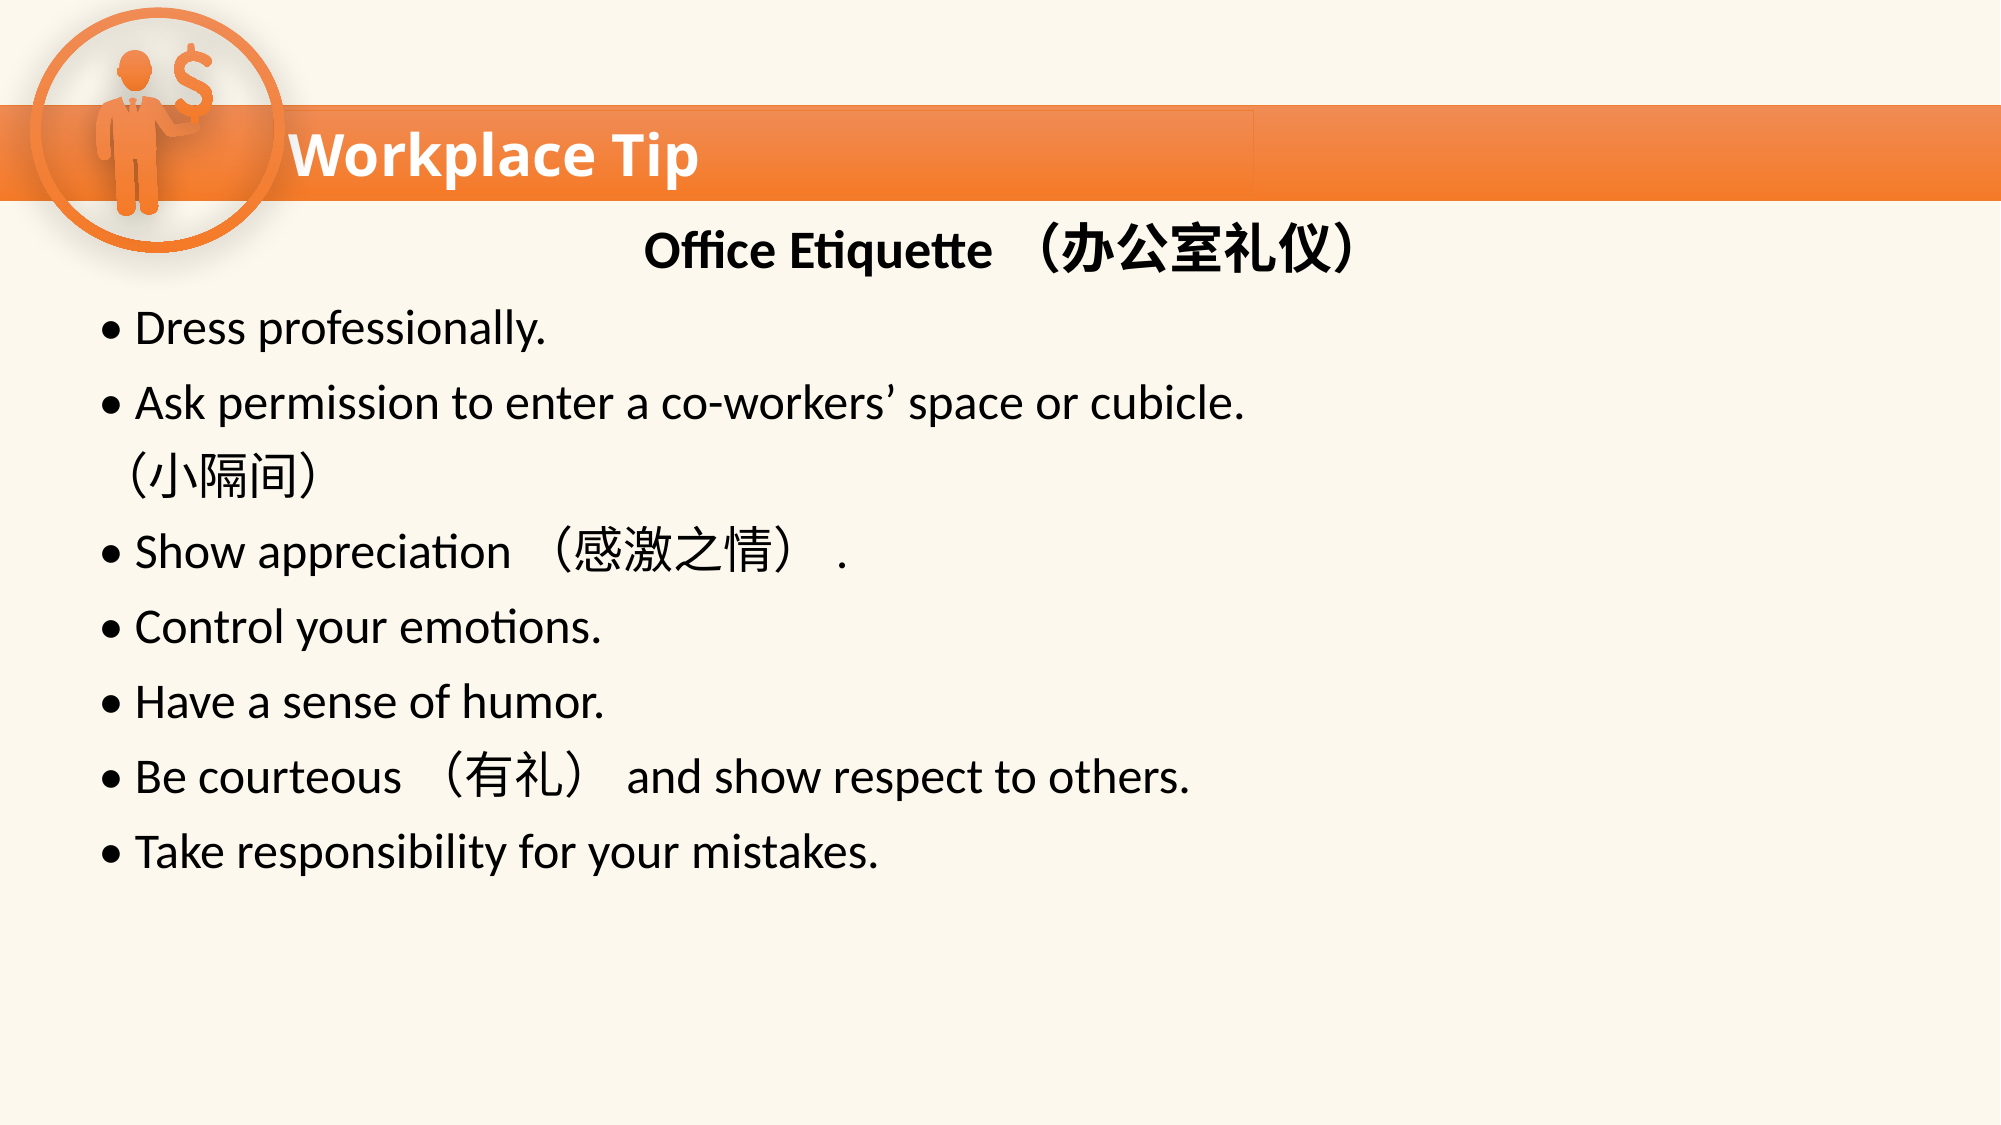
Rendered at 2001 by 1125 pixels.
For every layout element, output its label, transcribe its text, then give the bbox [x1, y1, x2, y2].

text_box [0, 7, 2000, 253]
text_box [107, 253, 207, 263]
list Office Etiquette（办公室礼仪） • Dress professionally. • Ask permission to enter a co-workers’ space or cubicle. （小隔间） • Show appreciation（感激之情）. • Control your emotions. • Have a sense of humor. • Be courteous（有礼）and show respect to others. • Take responsibility for your mistakes. [83, 253, 1936, 1045]
